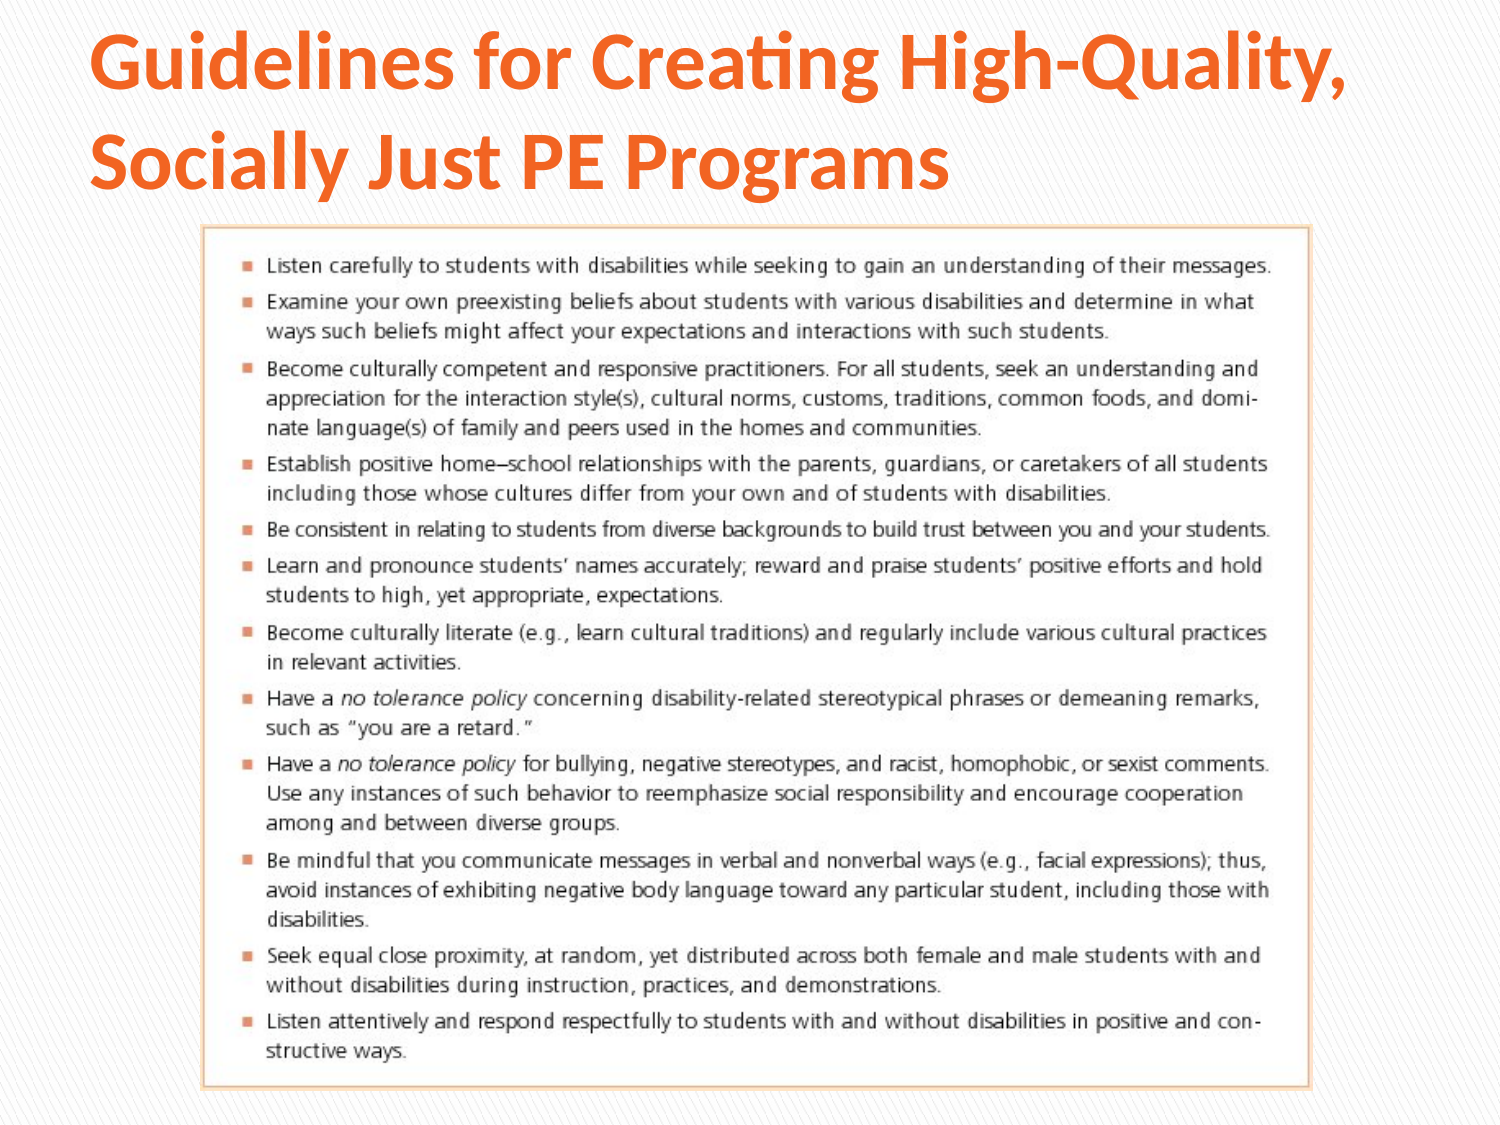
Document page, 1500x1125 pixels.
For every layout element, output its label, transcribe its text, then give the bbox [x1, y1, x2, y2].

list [199, 224, 1313, 1091]
title Guidelines for Creating High-Quality, Socially Just PE Programs [75, 12, 1425, 200]
